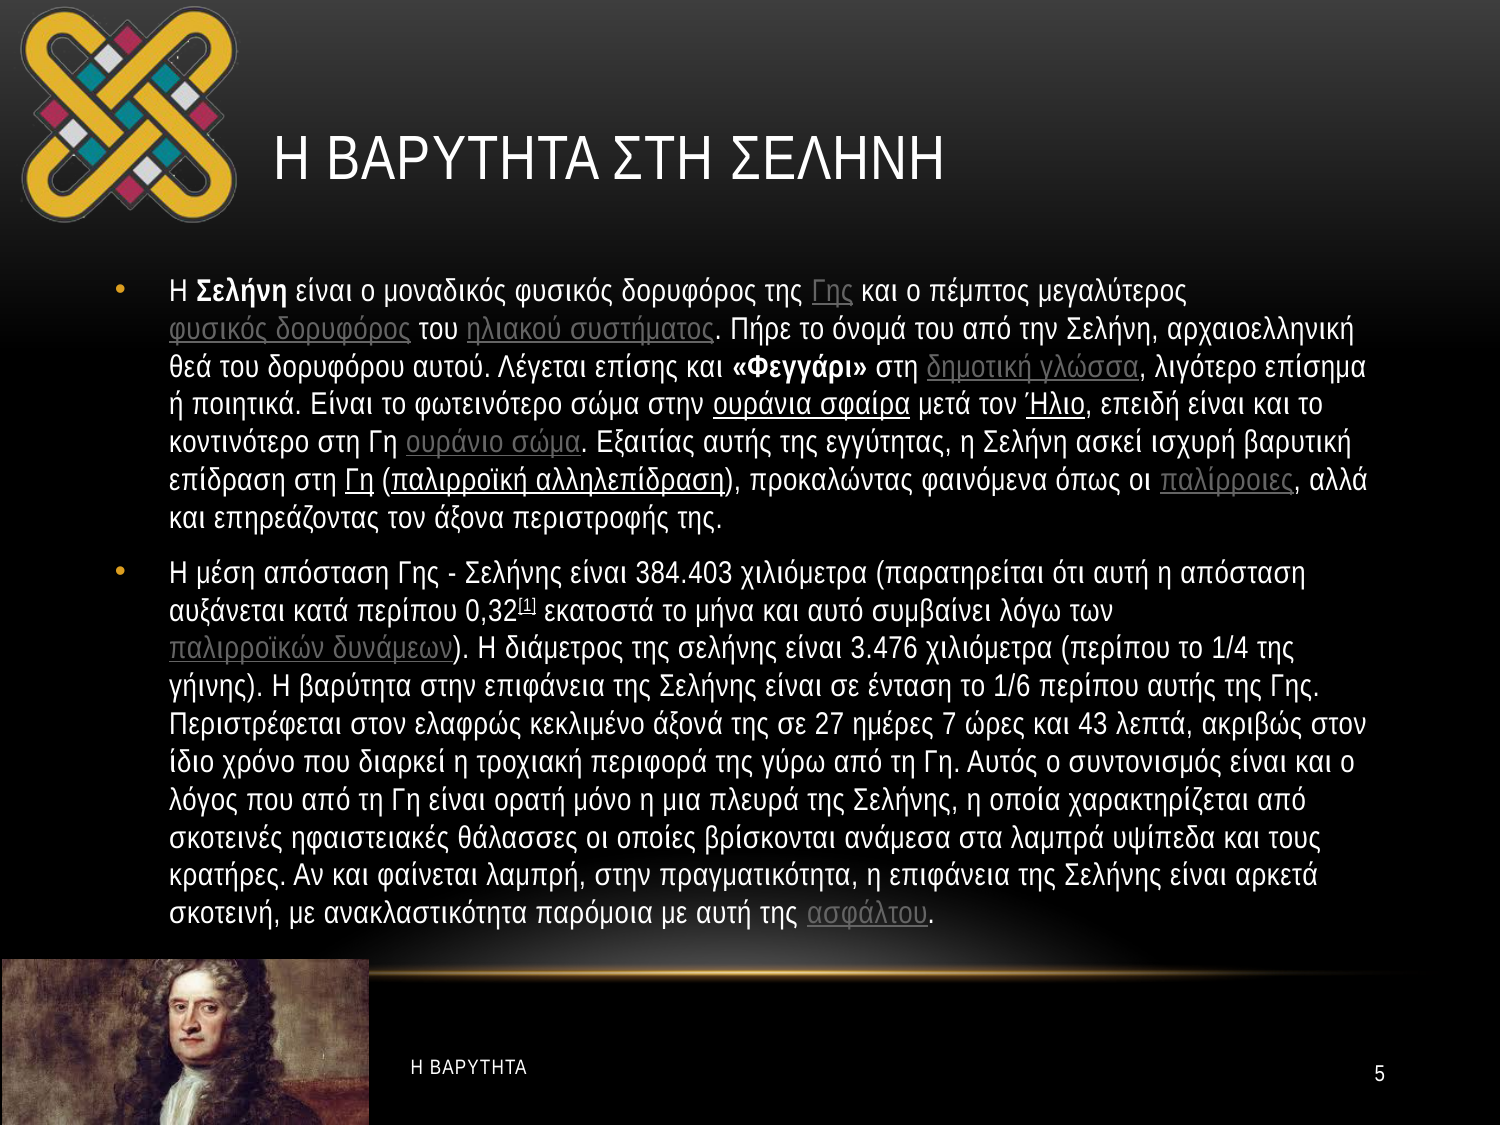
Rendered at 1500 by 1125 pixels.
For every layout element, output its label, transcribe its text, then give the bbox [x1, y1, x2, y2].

title Η βαρυτητα στη Σεληνη [264, 37, 1438, 200]
list Η Σελήνη είναι ο μοναδικός φυσικός δορυφόρος της Γης και ο πέμπτος μεγαλύτερος φυσικός δορυφόρος του ηλιακού συστήματος. Πήρε το όνομά του από την Σελήνη, αρχαιοελληνική θεά του δορυφόρου αυτού. Λέγεται επίσης και «Φεγγάρι» στη δημοτική γλώσσα, λιγότερο επίσημα ή ποιητικά. Είναι το φωτεινότερο σώμα στην ουράνια σφαίρα μετά τον Ήλιο, επειδή είναι και το κοντινότερο στη Γη ουράνιο σώμα. Εξαιτίας αυτής της εγγύτητας, η Σελήνη ασκεί ισχυρή βαρυτική επίδραση στη Γη (παλιρροϊκή αλληλεπίδραση), προκαλώντας φαινόμενα όπως οι παλίρροιες, αλλά και επηρεάζοντας τον άξονα περιστροφής της. Η μέση απόσταση Γης - Σελήνης είναι 384.403 χιλιόμετρα (παρατηρείται ότι αυτή η απόσταση αυξάνεται κατά περίπου 0,32[1] εκατοστά το μήνα και αυτό συμβαίνει λόγω των παλιρροϊκών δυνάμεων). Η διάμετρος της σελήνης είναι 3.476 χιλιόμετρα (περίπου το 1/4 της γήινης). Η βαρύτητα στην επιφάνεια της Σελήνης είναι σε ένταση το 1/6 περίπου αυτής της Γης. Περιστρέφεται στον ελαφρώς κεκλιμένο άξονά της σε 27 ημέρες 7 ώρες και 43 λεπτά, ακριβώς στον ίδιο χρόνο που διαρκεί η τροχιακή περιφορά της γύρω από τη Γη. Αυτός ο συντονισμός είναι και ο λόγος που από τη Γη είναι ορατή μόνο η μια πλευρά της Σελήνης, η οποία χαρακτηρίζεται από σκοτεινές ηφαιστειακές θάλασσες οι οποίες βρίσκονται ανάμεσα στα λαμπρά υψίπεδα και τους κρατήρες. Αν και φαίνεται λαμπρή, στην πραγματικότητα, η επιφάνεια της Σελήνης είναι αρκετά σκοτεινή, με ανακλαστικότητα παρόμοια με αυτή της ασφάλτου. [99, 262, 1400, 938]
slide_number 5 [1237, 1042, 1400, 1103]
footer Η ΒΑΡΥΤΗΤΑ [395, 1036, 871, 1097]
picture [0, 0, 1500, 1125]
